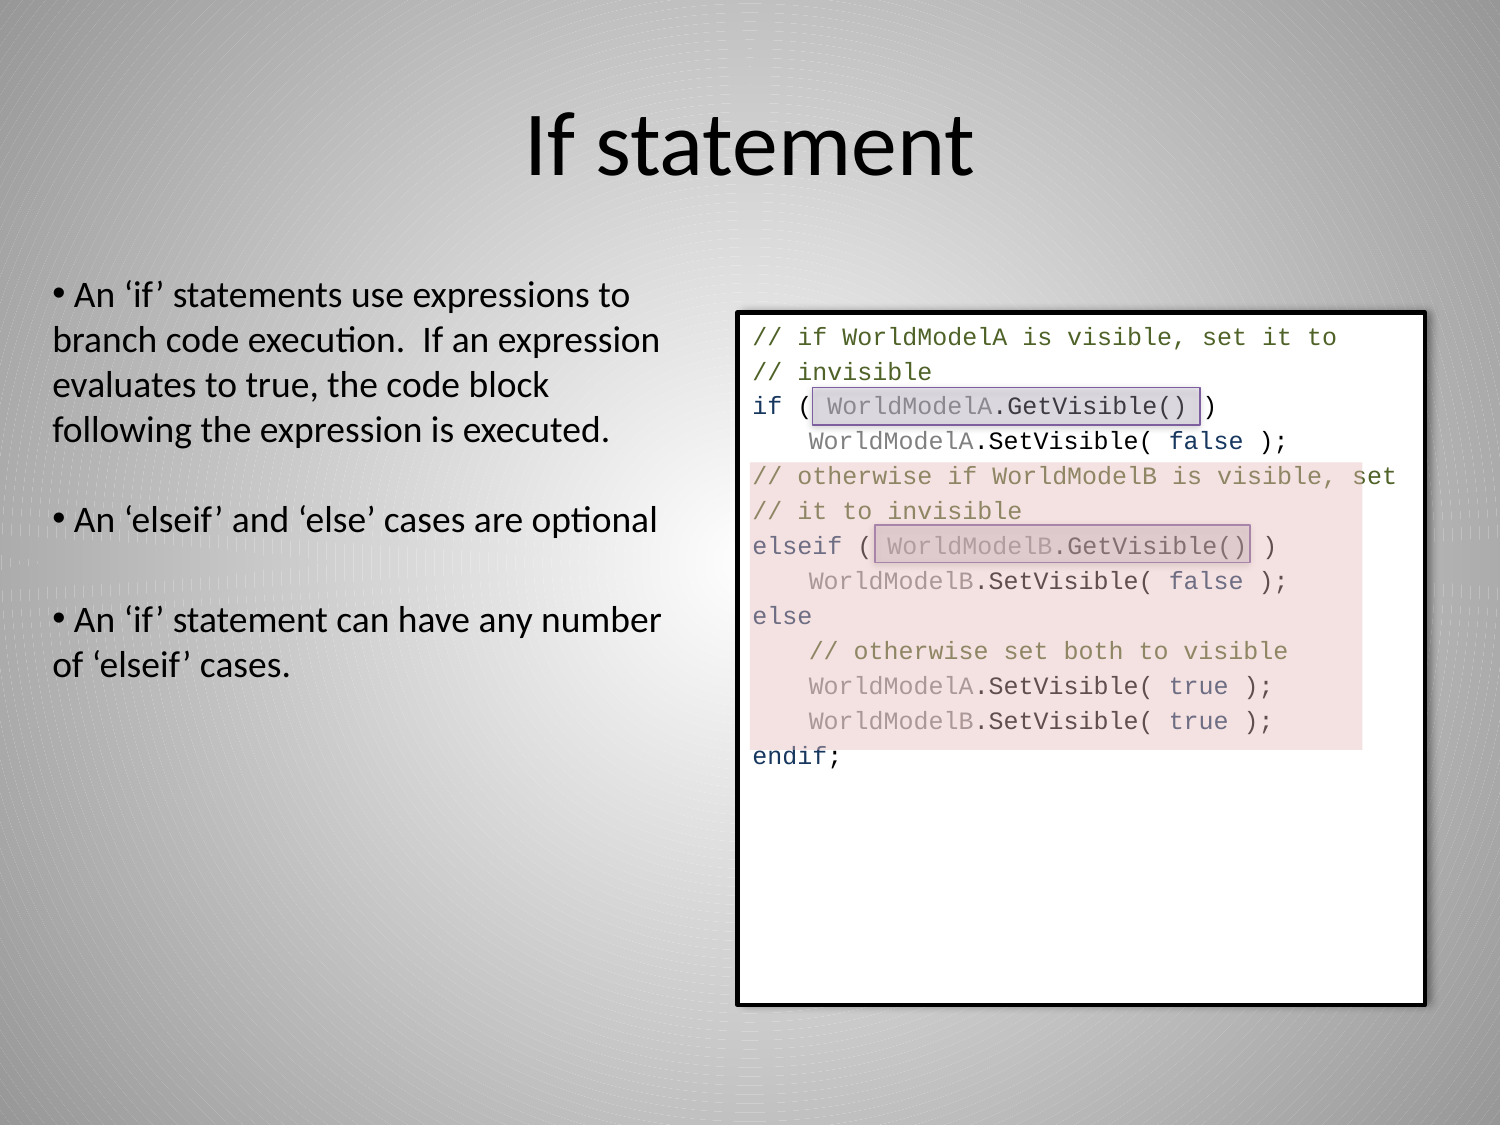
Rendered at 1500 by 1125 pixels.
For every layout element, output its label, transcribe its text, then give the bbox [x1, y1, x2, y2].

text_box An ‘if’ statement can have any number of ‘elseif’ cases. [37, 587, 701, 738]
text_box An ‘elseif’ and ‘else’ cases are optional [37, 487, 701, 548]
text_box [812, 387, 1201, 426]
text_box [748, 460, 1364, 752]
title If statement [75, 45, 1425, 233]
text_box An ‘if’ statements use expressions to branch code execution. If an expression evaluates to true, the code block following the expression is executed. [37, 262, 701, 458]
list // if WorldModelA is visible, set it to // invisible if ( WorldModelA.GetVisible() ) WorldModelA.SetVisible( false ); // otherwise if WorldModelB is visible, set // it to invisible elseif ( WorldModelB.GetVisible() ) WorldModelB.SetVisible( false ); else // otherwise set both to visible WorldModelA.SetVisible( true ); WorldModelB.SetVisible( true ); endif; [735, 310, 1427, 1007]
